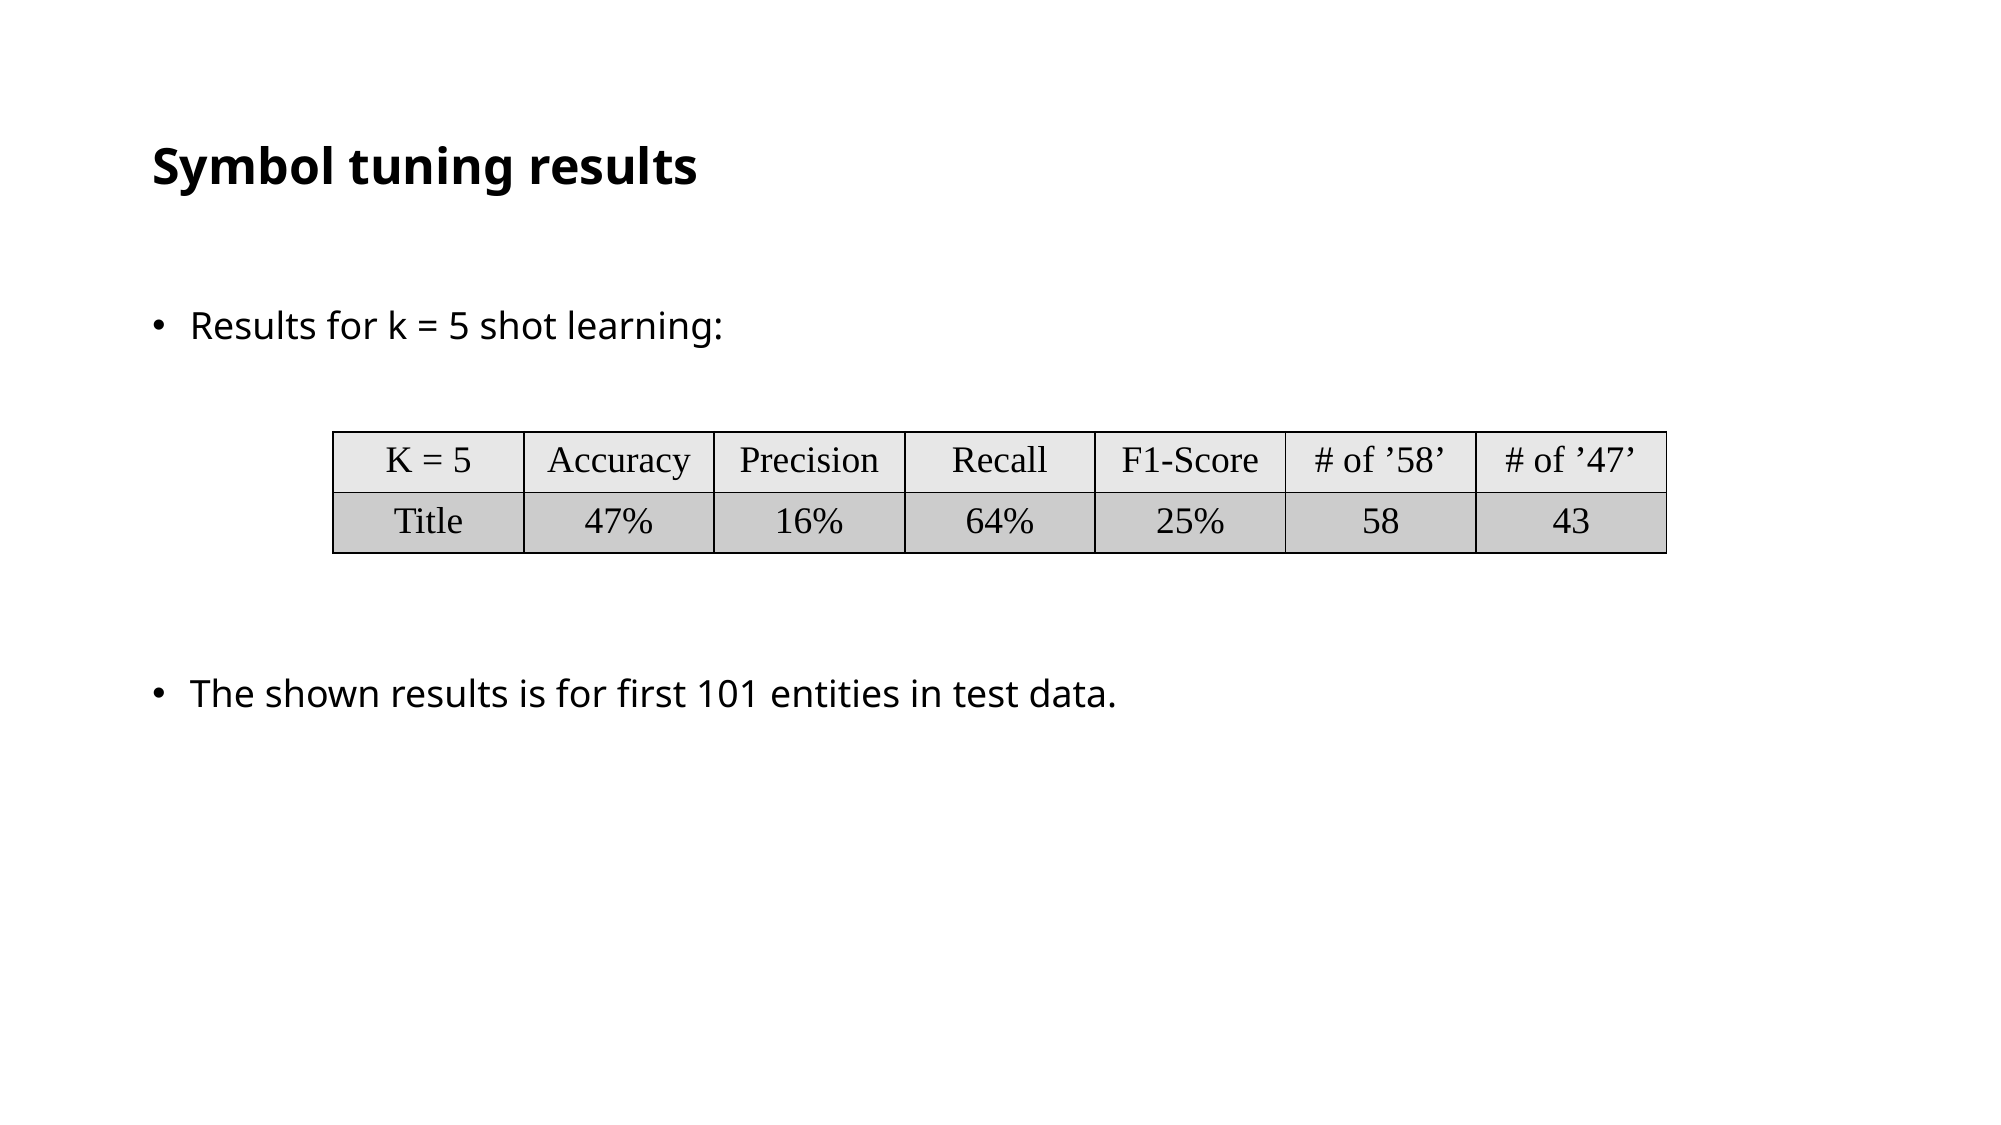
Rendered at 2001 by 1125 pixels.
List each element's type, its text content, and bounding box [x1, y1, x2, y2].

list Results for k = 5 shot learning: The shown results is for first 101 entities in test data. [137, 299, 1863, 1014]
table_header Recall [906, 433, 1094, 492]
table_header F1-Score [1096, 433, 1285, 492]
table_cell 43 [1477, 493, 1666, 552]
table_header Accuracy [525, 433, 713, 492]
table_cell Title [334, 493, 523, 552]
table_header Precision [715, 433, 904, 492]
table_header # of ’47’ [1477, 433, 1666, 492]
table_cell 16% [715, 493, 904, 552]
table_header # of ’58’ [1286, 433, 1475, 492]
table_cell 47% [525, 493, 713, 552]
table_header K = 5 [334, 433, 523, 492]
table_cell 25% [1096, 493, 1285, 552]
table_cell 64% [906, 493, 1094, 552]
table_cell 58 [1286, 493, 1475, 552]
title Symbol tuning results [137, 59, 1863, 278]
